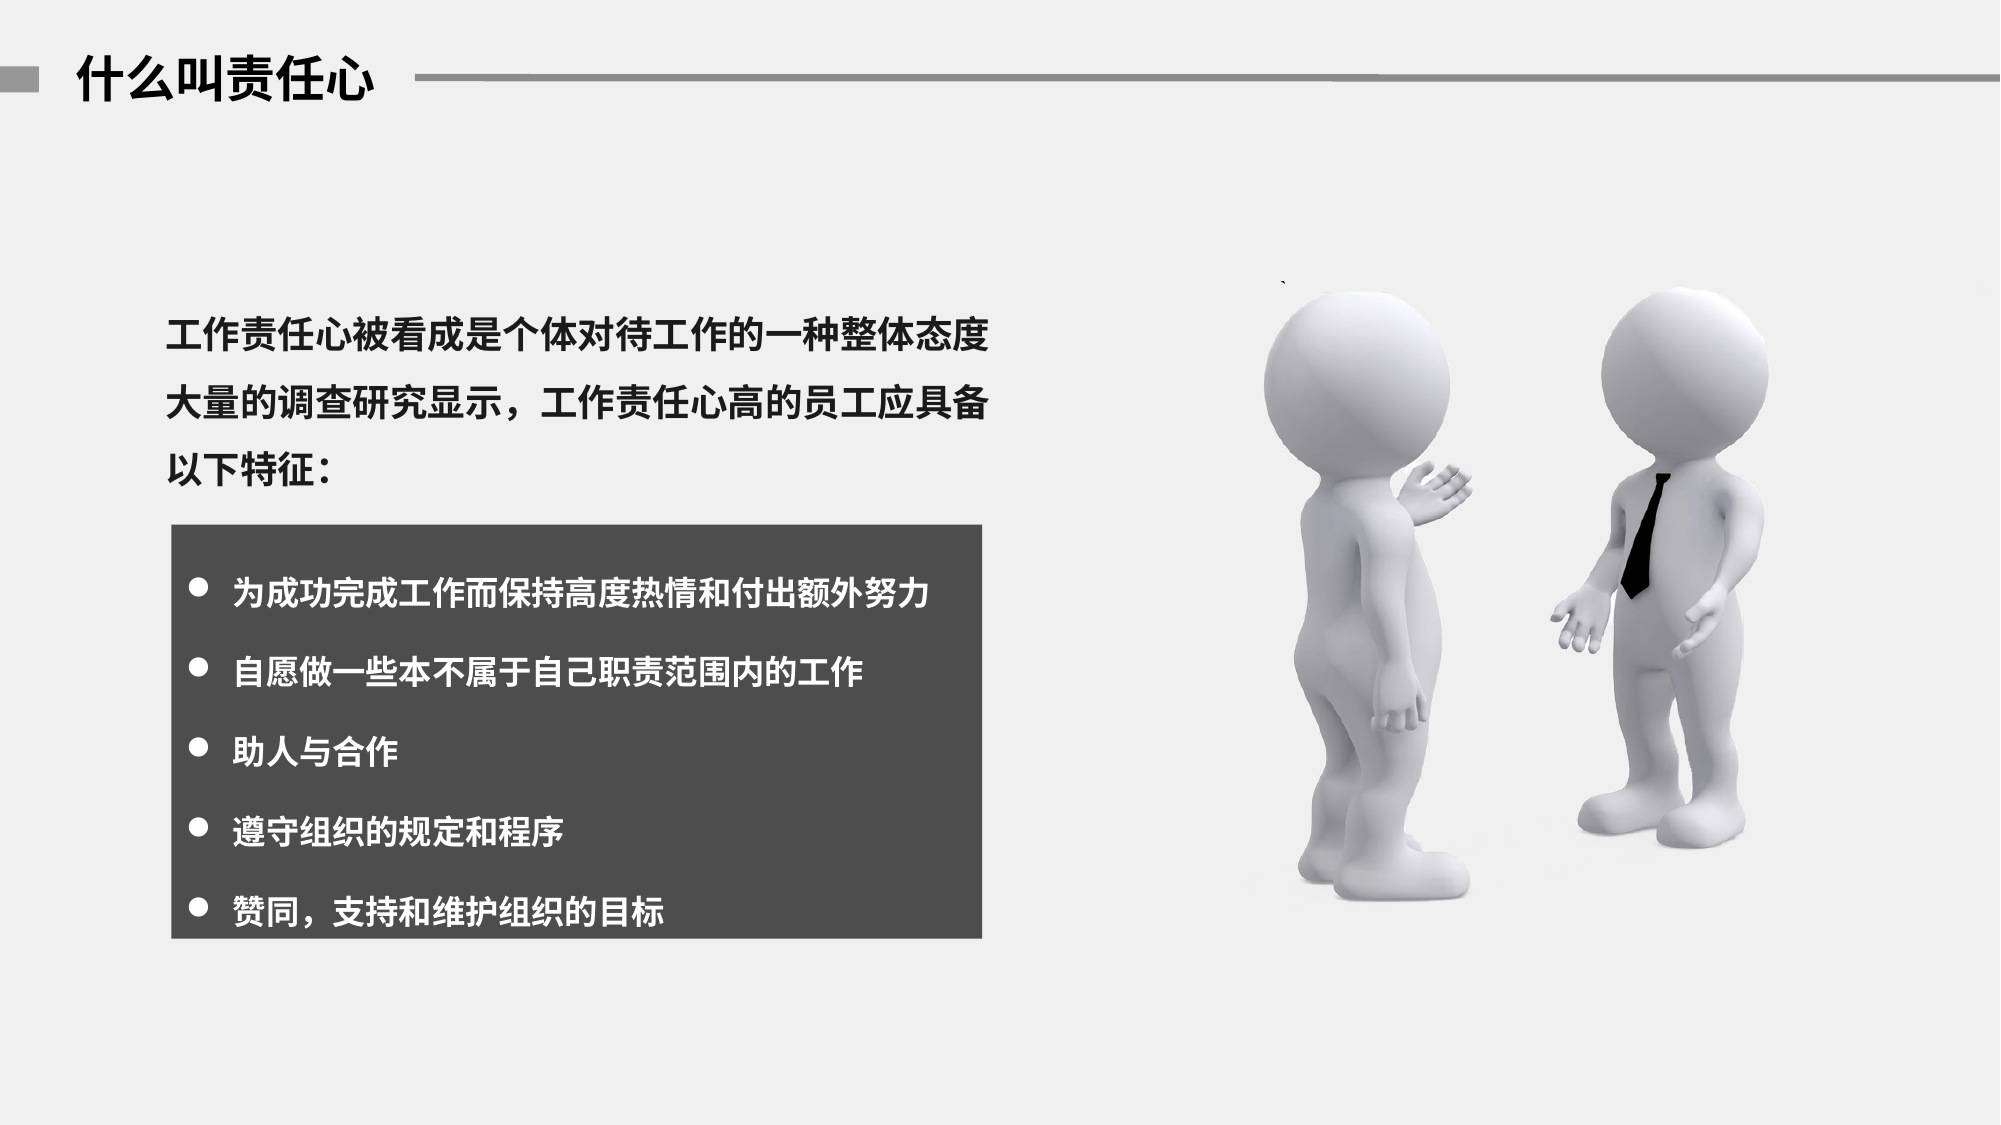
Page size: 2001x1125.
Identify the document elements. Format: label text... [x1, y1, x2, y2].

text_box 什么叫责任心 [60, 40, 415, 115]
picture [1192, 281, 2001, 1009]
text_box [0, 65, 40, 93]
text_box 为成功完成工作而保持高度热情和付出额外努力 自愿做一些本不属于自己职责范围内的工作 助人与合作 遵守组织的规定和程序 赞同，支持和维护组织的目标 [171, 524, 983, 939]
text_box 工作责任心被看成是个体对待工作的一种整体态度大量的调查研究显示，工作责任心高的员工应具备以下特征： [150, 281, 1021, 499]
